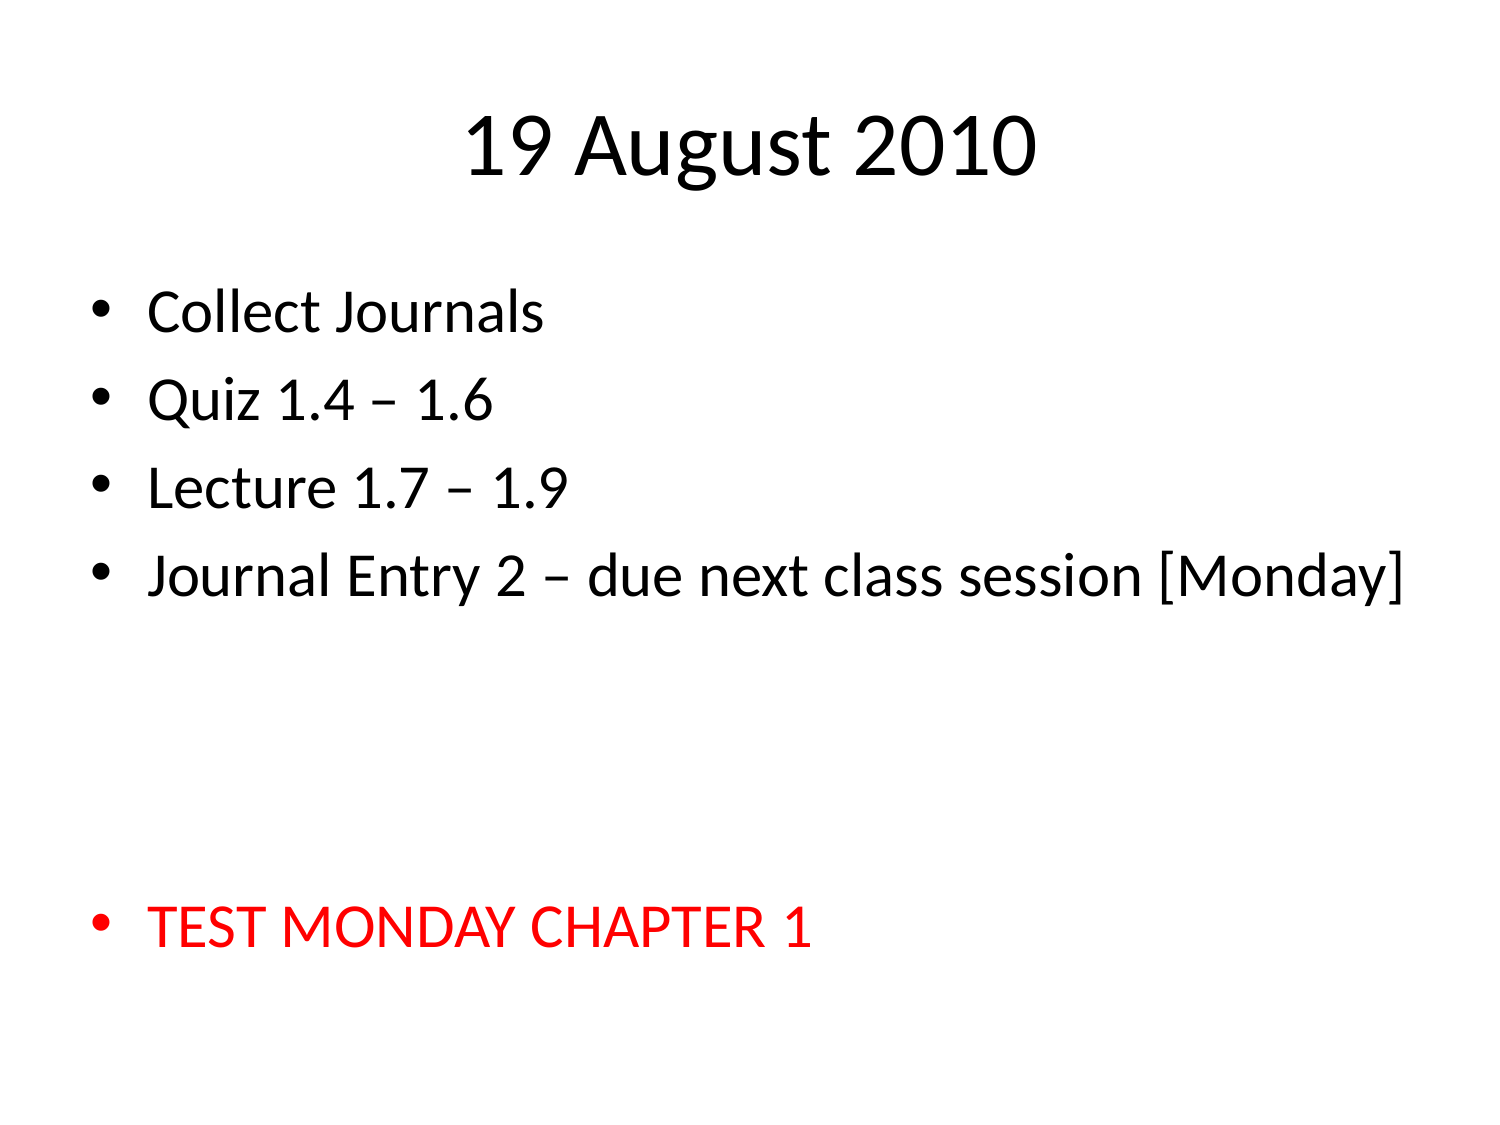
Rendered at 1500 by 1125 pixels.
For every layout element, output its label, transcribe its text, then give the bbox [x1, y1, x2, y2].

title 19 August 2010 [75, 45, 1425, 233]
list Collect Journals Quiz 1.4 – 1.6 Lecture 1.7 – 1.9 Journal Entry 2 – due next class session [Monday] TEST MONDAY CHAPTER 1 [75, 262, 1425, 1005]
